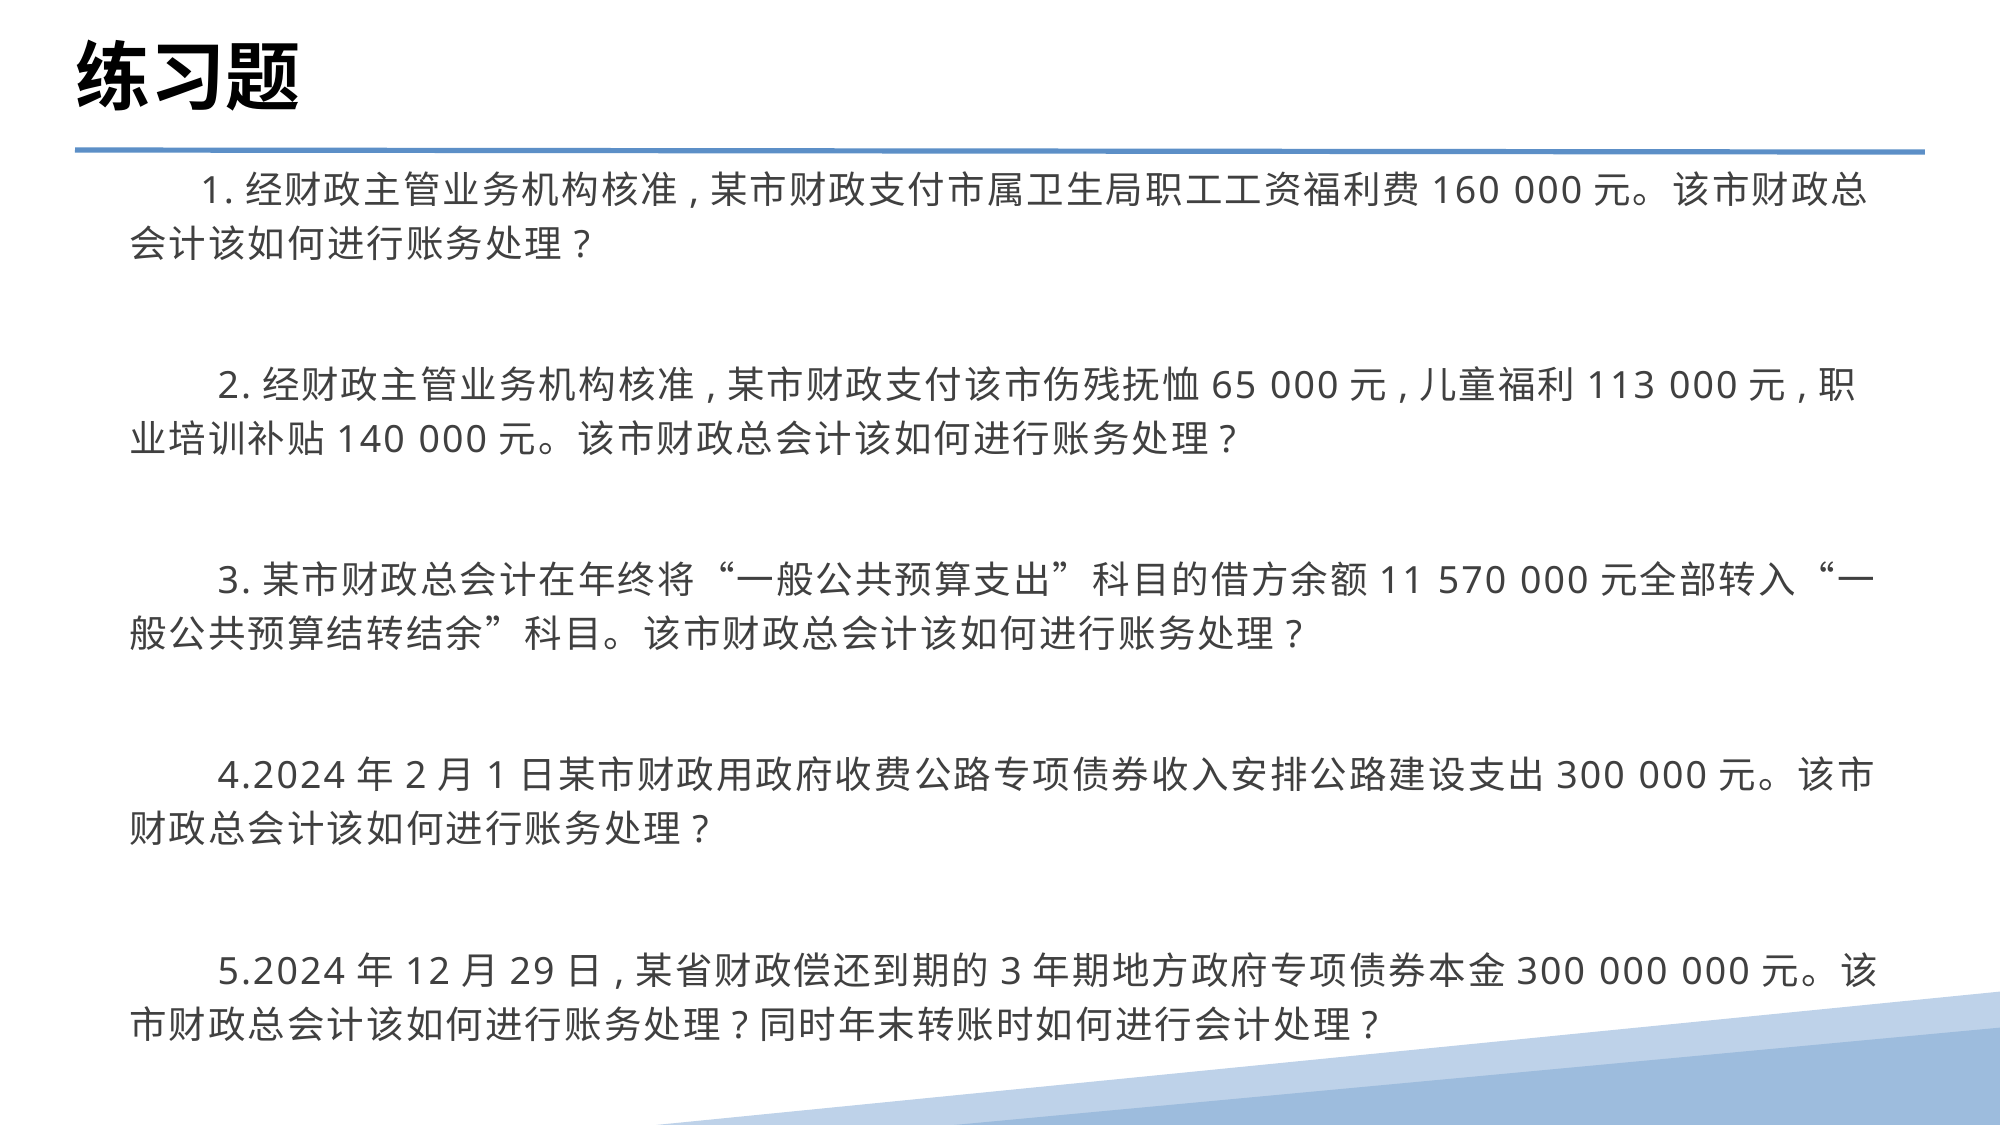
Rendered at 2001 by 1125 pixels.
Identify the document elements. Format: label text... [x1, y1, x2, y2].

text_box 1.经财政主管业务机构核准,某市财政支付市属卫生局职工工资福利费160 000元。该市财政总会计该如何进行账务处理? 2.经财政主管业务机构核准,某市财政支付该市伤残抚恤65 000元,儿童福利113 000元,职业培训补贴140 000元。该市财政总会计该如何进行账务处理? 3.某市财政总会计在年终将“一般公共预算支出”科目的借方余额11 570 000元全部转入“一般公共预算结转结余”科目。该市财政总会计该如何进行账务处理? 4.2024年2月1日某市财政用政府收费公路专项债券收入安排公路建设支出300 000元。该市财政总会计该如何进行账务处理? 5.2024年12月29日,某省财政偿还到期的3年期地方政府专项债券本金300 000 000元。该市财政总会计该如何进行账务处理?同时年末转账时如何进行会计处理? [119, 153, 1902, 1051]
text_box 练习题 [75, 24, 1925, 125]
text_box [74, 149, 1925, 153]
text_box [656, 991, 2000, 1125]
